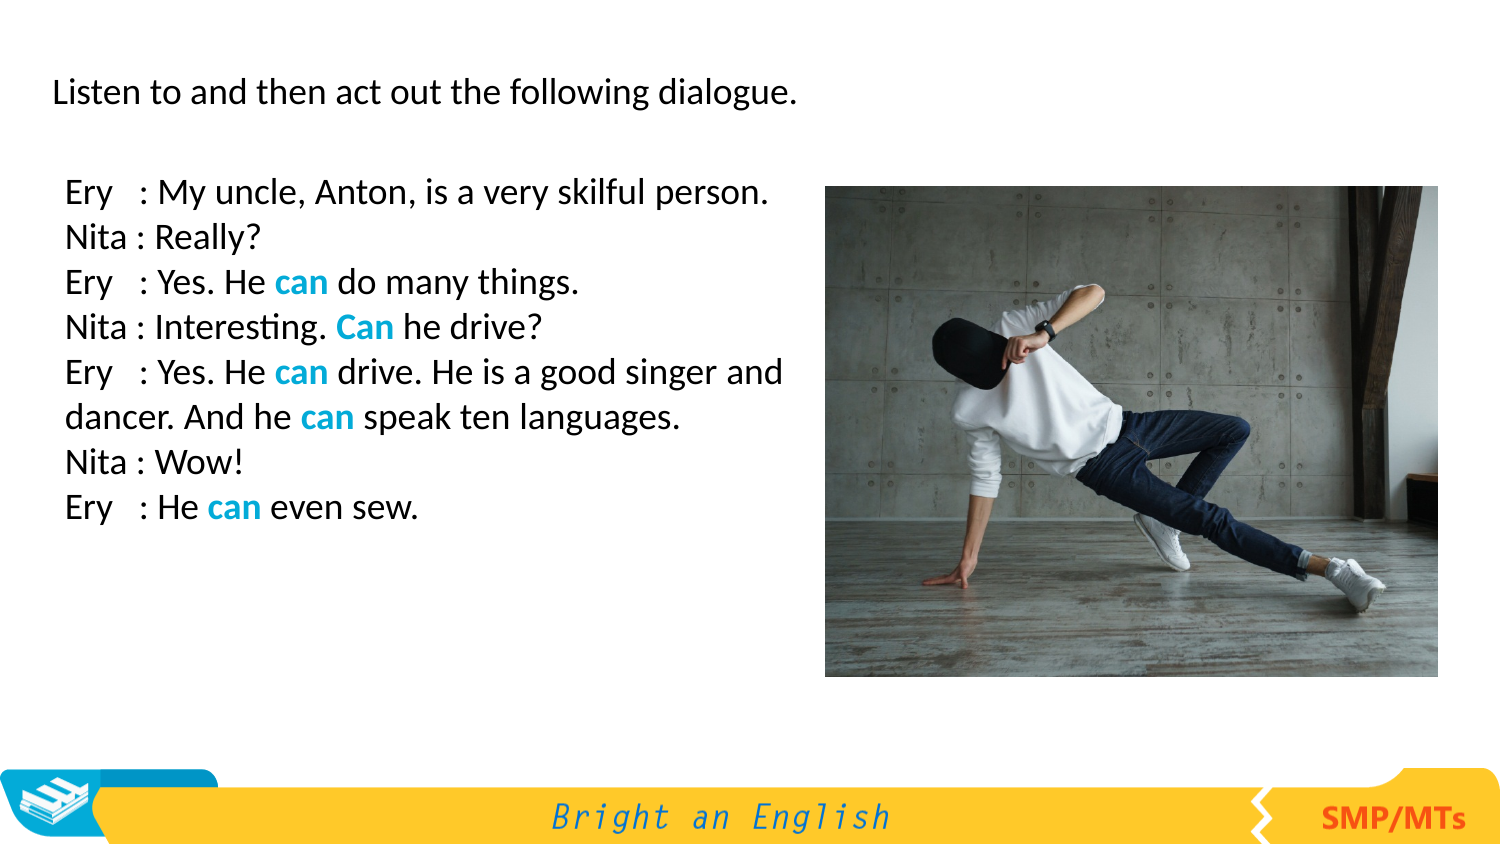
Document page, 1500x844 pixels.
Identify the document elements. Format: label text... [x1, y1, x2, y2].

text_box Ery : My uncle, Anton, is a very skilful person. Nita : Really? Ery : Yes. He can do many things. Nita : Interesting. Can he drive? Ery : Yes. He can drive. He is a good singer and dancer. And he can speak ten languages. Nita : Wow! Ery : He can even sew. [50, 159, 913, 625]
picture [0, 768, 1500, 844]
picture [20, 778, 88, 823]
picture [824, 186, 1438, 677]
text_box Listen to and then act out the following dialogue. [37, 59, 938, 119]
